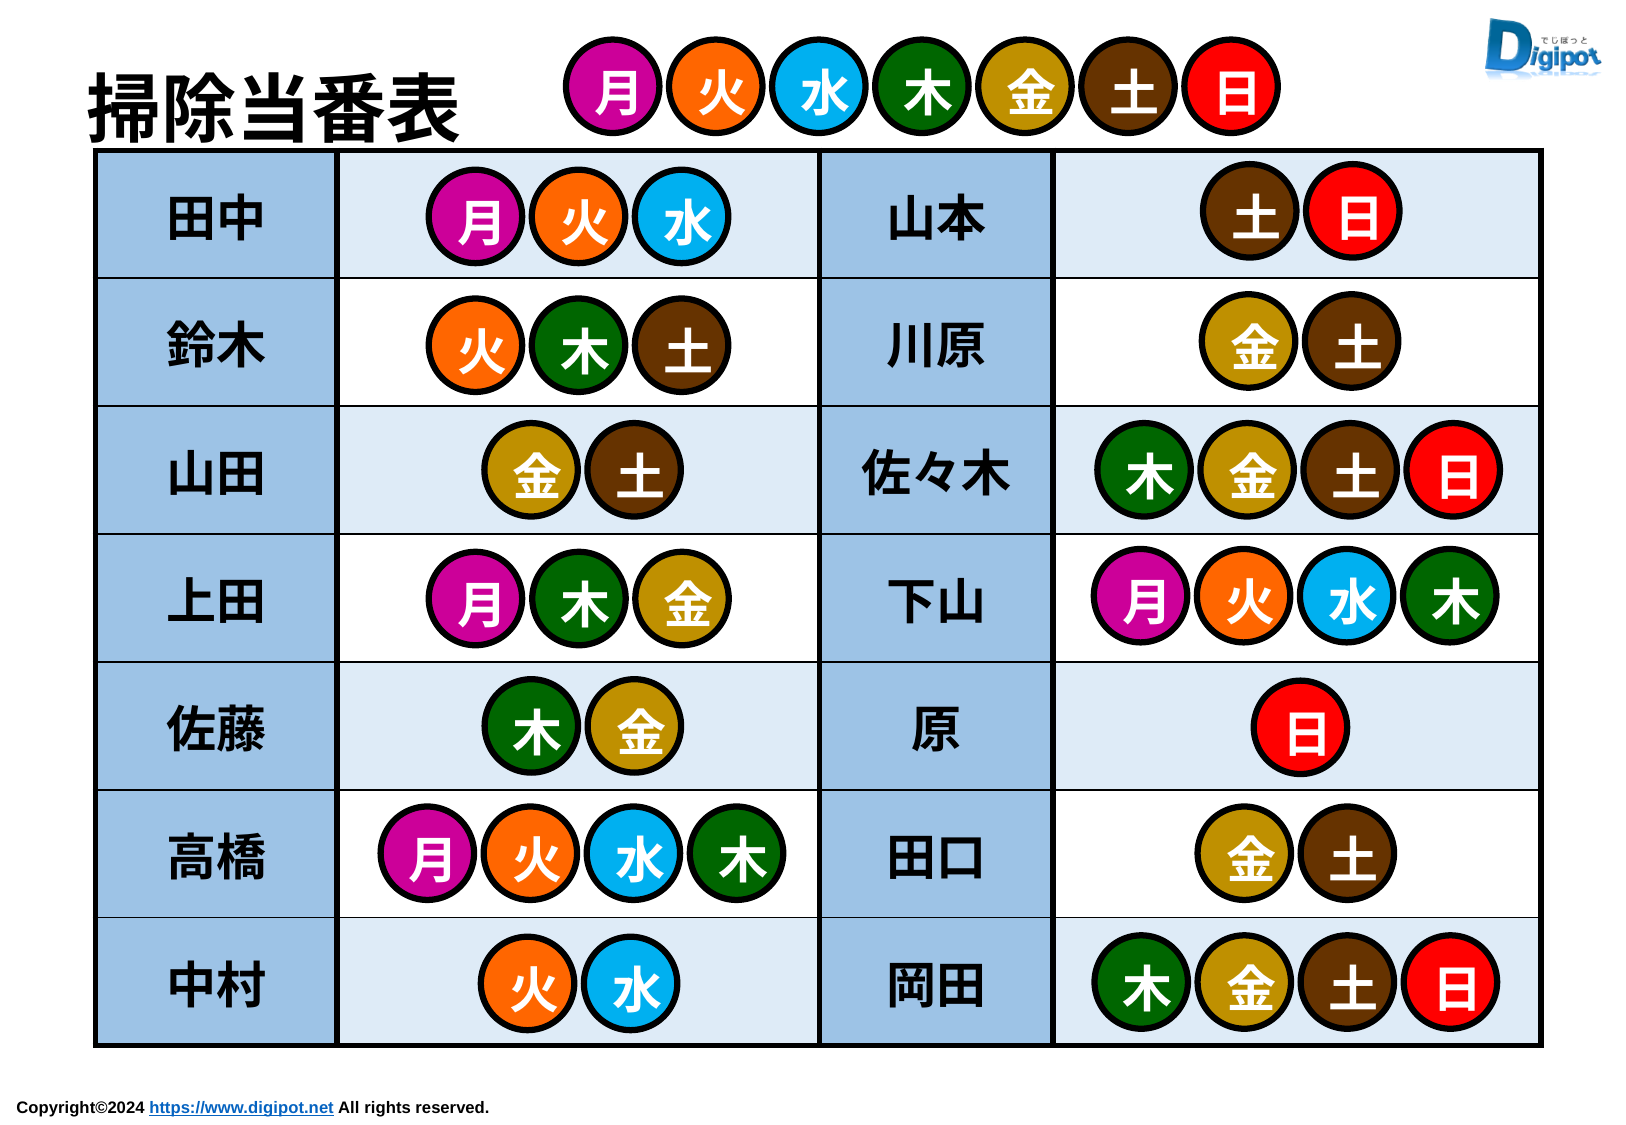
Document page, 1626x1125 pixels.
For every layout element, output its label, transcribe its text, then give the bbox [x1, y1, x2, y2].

text_box 金 [977, 38, 1073, 135]
text_box 土 [1299, 934, 1396, 1030]
text_box 土 [586, 422, 682, 518]
text_box 火 [530, 168, 627, 265]
text_box 金 [1196, 805, 1293, 901]
text_box 月 [1092, 547, 1189, 644]
text_box 木 [688, 805, 785, 901]
table_cell [340, 535, 817, 661]
text_box 金 [1196, 934, 1293, 1030]
table_cell 原 [822, 663, 1050, 789]
text_box 月 [427, 550, 524, 647]
text_box 水 [1298, 547, 1395, 644]
table_header [1056, 153, 1538, 277]
text_box 火 [668, 38, 764, 135]
text_box 木 [874, 38, 970, 135]
table_cell 高橋 [98, 791, 334, 917]
table_cell 鈴木 [98, 279, 334, 405]
text_box 木 [530, 297, 627, 393]
text_box 火 [479, 935, 576, 1032]
table_cell 中村 [98, 918, 334, 1043]
text_box 日 [1305, 163, 1401, 259]
text_box 土 [1303, 293, 1400, 389]
table_cell 田口 [822, 791, 1050, 917]
text_box 金 [1200, 293, 1297, 389]
table_cell 川原 [822, 279, 1050, 405]
text_box 木 [1093, 934, 1189, 1030]
text_box 火 [1195, 547, 1292, 644]
text_box 土 [633, 297, 730, 393]
table_cell 下山 [822, 535, 1050, 661]
text_box 月 [564, 38, 661, 135]
table_cell [1056, 407, 1538, 533]
text_box 土 [1299, 805, 1396, 901]
table_cell 佐藤 [98, 663, 334, 789]
text_box 土 [1201, 163, 1298, 259]
table_cell [1056, 279, 1538, 405]
text_box 木 [531, 550, 627, 647]
text_box 金 [1199, 422, 1295, 518]
text_box 土 [1302, 422, 1398, 518]
table_cell [1056, 791, 1538, 917]
text_box 火 [427, 297, 524, 393]
text_box 水 [633, 168, 730, 265]
text_box 日 [1402, 934, 1499, 1030]
table_cell 山田 [98, 407, 334, 533]
text_box 水 [585, 805, 682, 901]
picture [1485, 18, 1602, 82]
table_cell [340, 918, 817, 1043]
text_box 金 [483, 422, 579, 518]
text_box 金 [634, 550, 730, 647]
text_box 水 [771, 38, 867, 135]
table_cell [340, 791, 817, 917]
text_box 火 [482, 805, 579, 901]
table_cell [340, 663, 817, 789]
table_cell 佐々木 [822, 407, 1050, 533]
text_box 土 [1080, 38, 1176, 135]
table_header 田中 [98, 159, 334, 277]
text_box 水 [582, 935, 679, 1032]
table_cell 上田 [98, 535, 334, 661]
table_cell [1056, 663, 1538, 789]
table_cell [340, 279, 817, 405]
text_box 日 [1183, 38, 1279, 135]
text_box 月 [427, 168, 524, 265]
text_box 日 [1405, 422, 1501, 518]
table_cell [340, 407, 817, 533]
table_cell 岡田 [822, 918, 1050, 1043]
text_box 木 [1096, 422, 1192, 518]
text_box 日 [1252, 679, 1349, 776]
text_box 木 [1401, 547, 1498, 644]
text_box 木 [483, 678, 580, 774]
text_box 掃除当番表 [71, 53, 476, 159]
table_cell [1056, 535, 1538, 661]
table_cell [1056, 918, 1538, 1043]
table_header [340, 153, 817, 277]
table_header 山本 [822, 153, 1050, 277]
text_box 月 [379, 805, 476, 901]
text_box 金 [586, 678, 683, 774]
